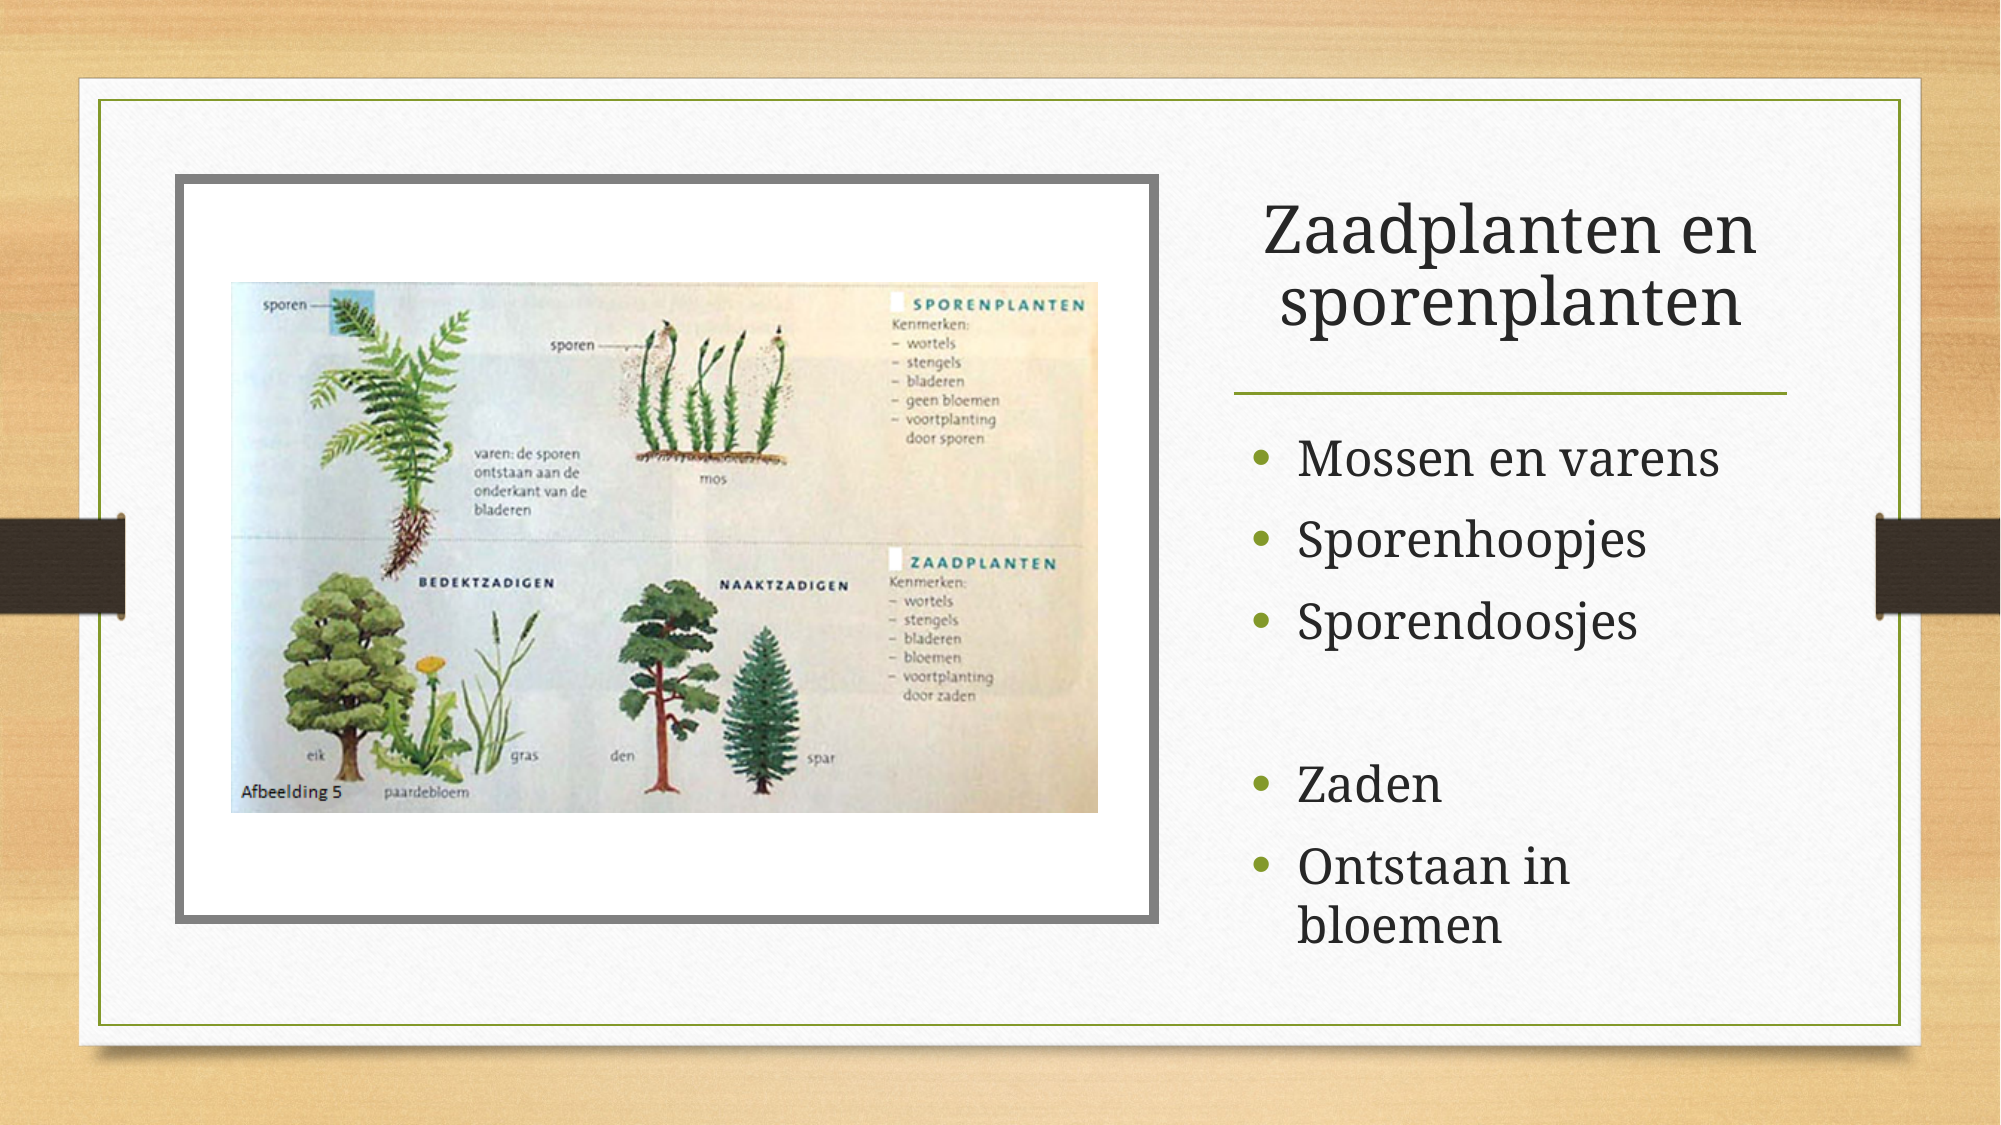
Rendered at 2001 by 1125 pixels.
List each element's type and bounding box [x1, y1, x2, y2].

text_box [0, 0, 2000, 1125]
picture [231, 282, 1098, 814]
